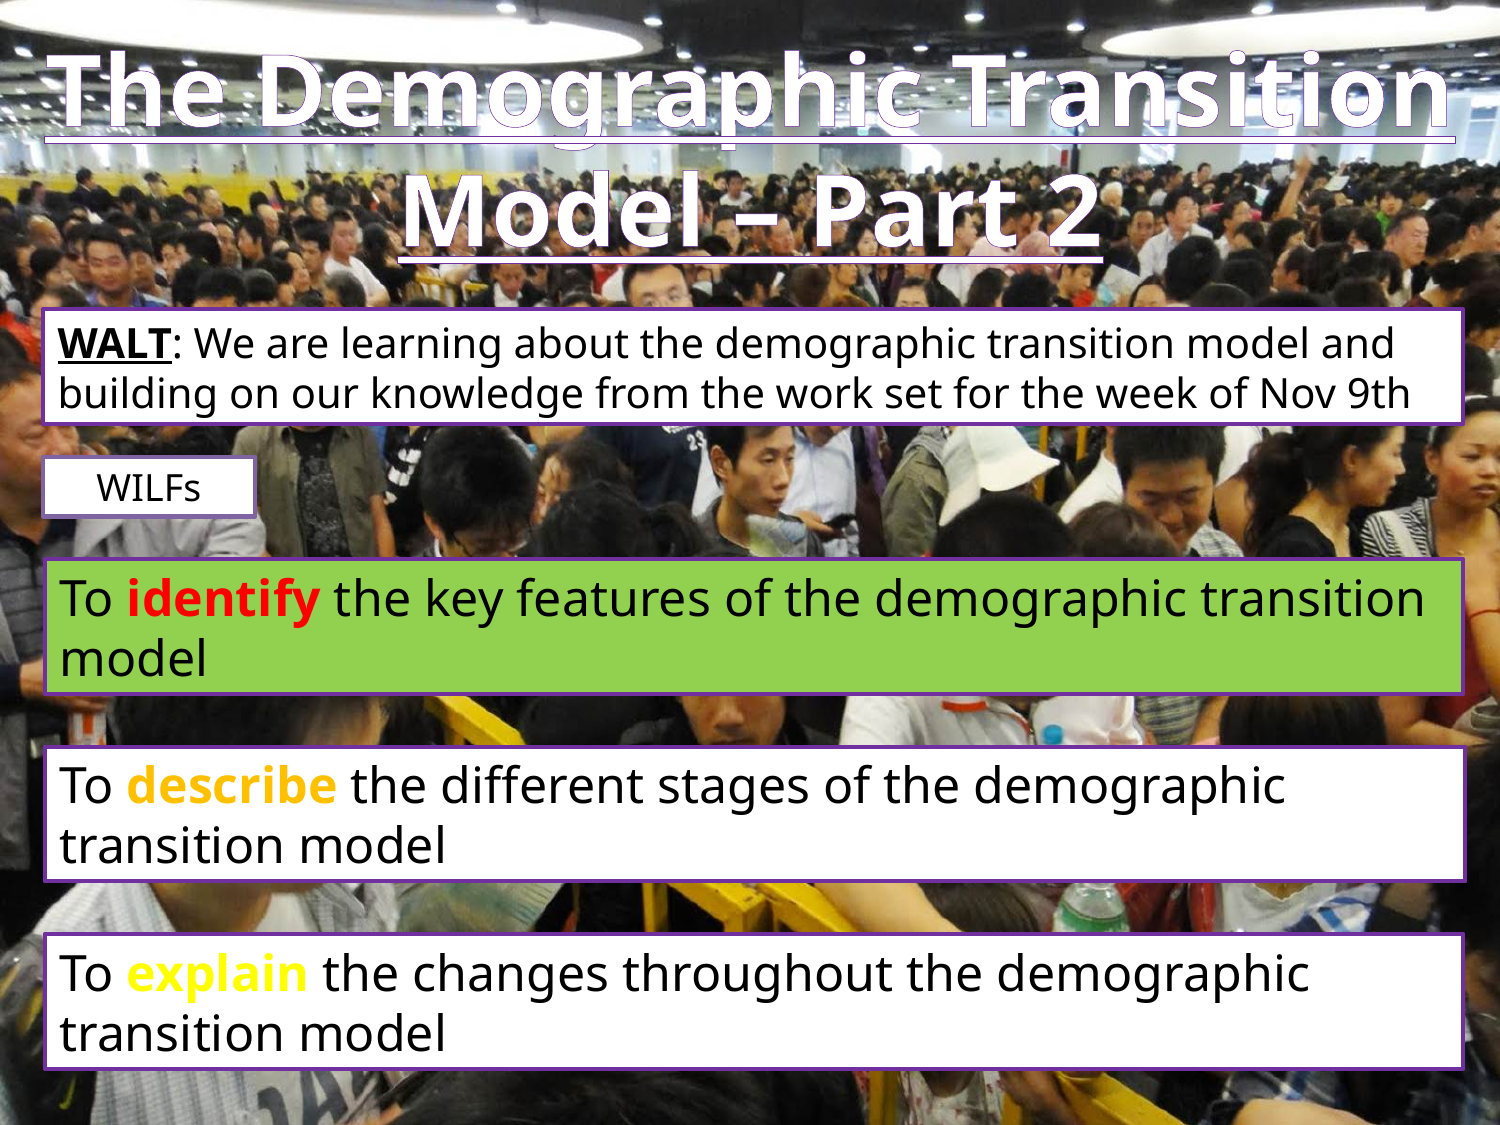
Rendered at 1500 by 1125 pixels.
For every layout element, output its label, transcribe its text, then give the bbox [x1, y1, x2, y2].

picture [0, 0, 1500, 1125]
text_box To describe the different stages of the demographic transition model [43, 745, 1467, 883]
text_box WALT: We are learning about the demographic transition model and building on our knowledge from the work set for the week of Nov 9th [41, 307, 1465, 426]
text_box The Demographic Transition Model – Part 2 [17, 19, 1483, 274]
text_box To explain the changes throughout the demographic transition model [43, 932, 1465, 1071]
text_box To identify the key features of the demographic transition model [43, 557, 1465, 696]
text_box WILFs [41, 455, 257, 519]
